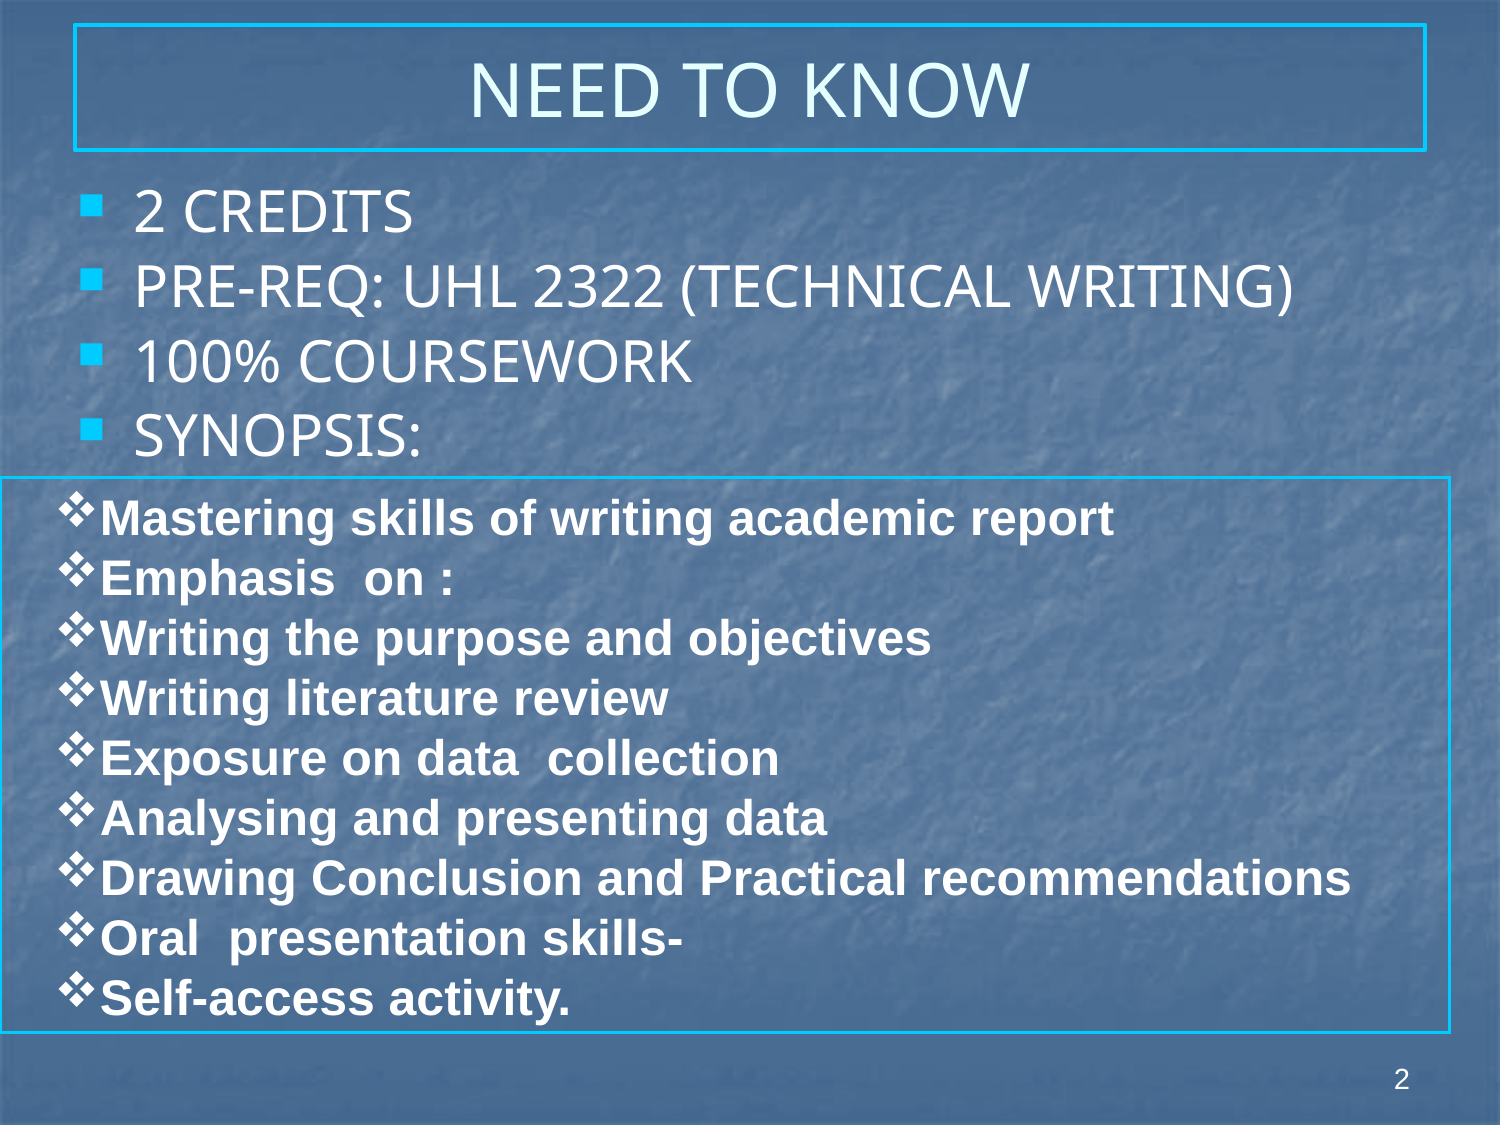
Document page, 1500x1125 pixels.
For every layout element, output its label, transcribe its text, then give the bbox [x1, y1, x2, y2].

title NEED TO KNOW [74, 24, 1426, 151]
text_box Mastering skills of writing academic report Emphasis on : Writing the purpose and objectives Writing literature review Exposure on data collection Analysing and presenting data Drawing Conclusion and Practical recommendations Oral presentation skills- Self-access activity. [0, 477, 1450, 1033]
slide_number 2 [1074, 1033, 1426, 1103]
list 2 CREDITS PRE-REQ: UHL 2322 (TECHNICAL WRITING) 100% COURSEWORK SYNOPSIS: [62, 174, 1438, 451]
